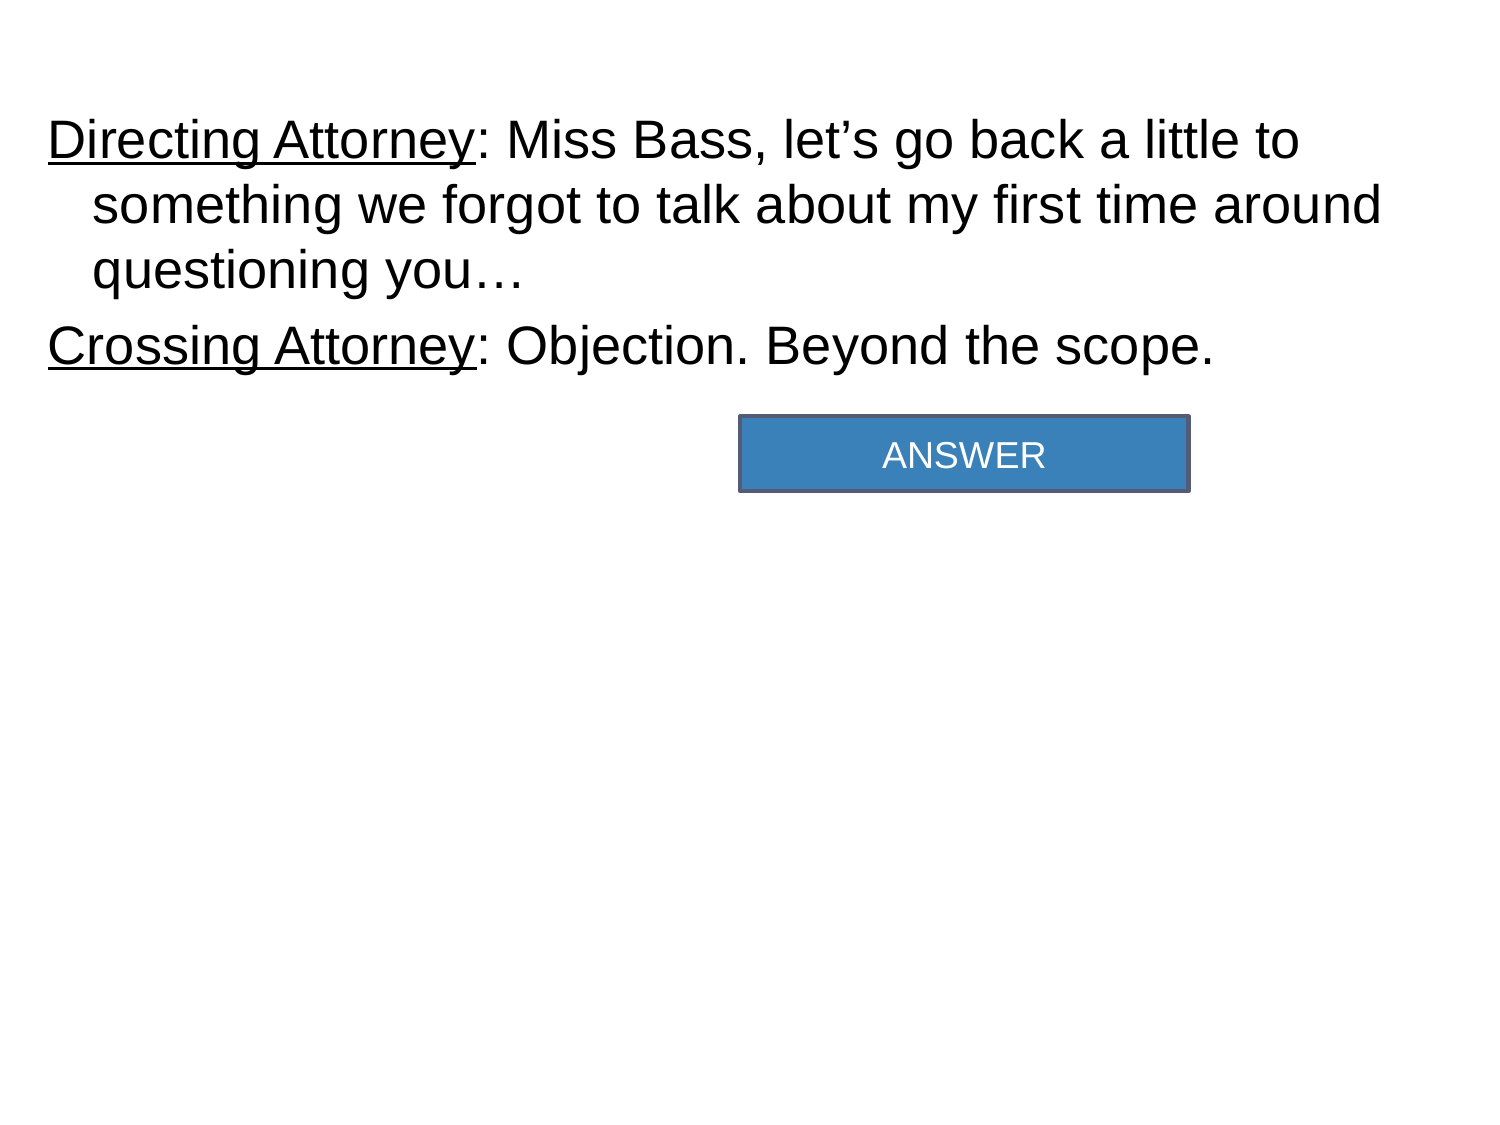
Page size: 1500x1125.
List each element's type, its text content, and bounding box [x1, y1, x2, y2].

list Directing Attorney: Miss Bass, let’s go back a little to something we forgot to talk about my first time around questioning you… Crossing Attorney: Objection. Beyond the scope. [32, 97, 1408, 997]
text_box ANSWER [740, 416, 1189, 492]
